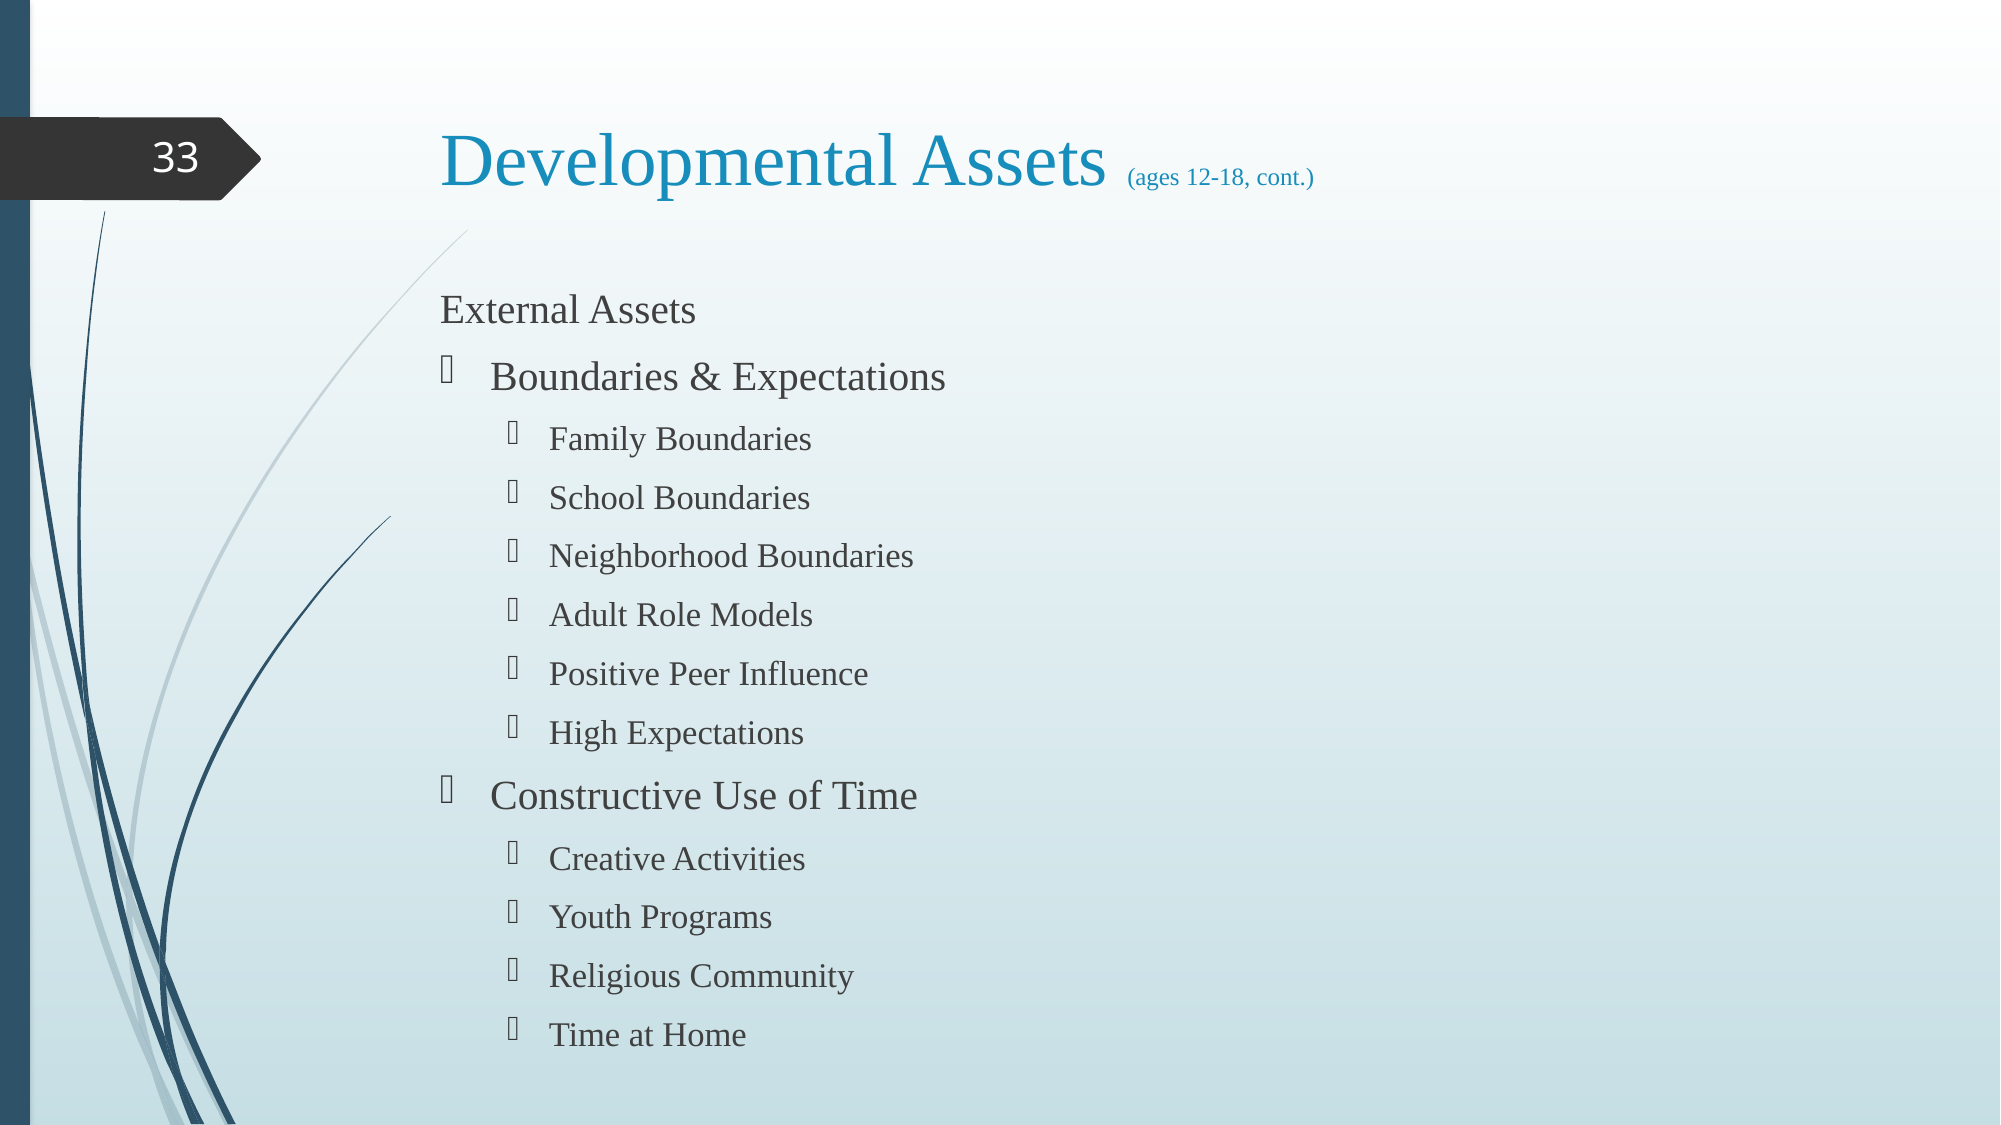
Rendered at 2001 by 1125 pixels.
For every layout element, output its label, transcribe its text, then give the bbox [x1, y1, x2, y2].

slide_number 33 [87, 129, 216, 190]
list External Assets Boundaries & Expectations Family Boundaries School Boundaries Neighborhood Boundaries Adult Role Models Positive Peer Influence High Expectations Constructive Use of Time Creative Activities Youth Programs Religious Community Time at Home [424, 274, 1888, 1063]
title Developmental Assets (ages 12-18, cont.) [425, 102, 1888, 274]
